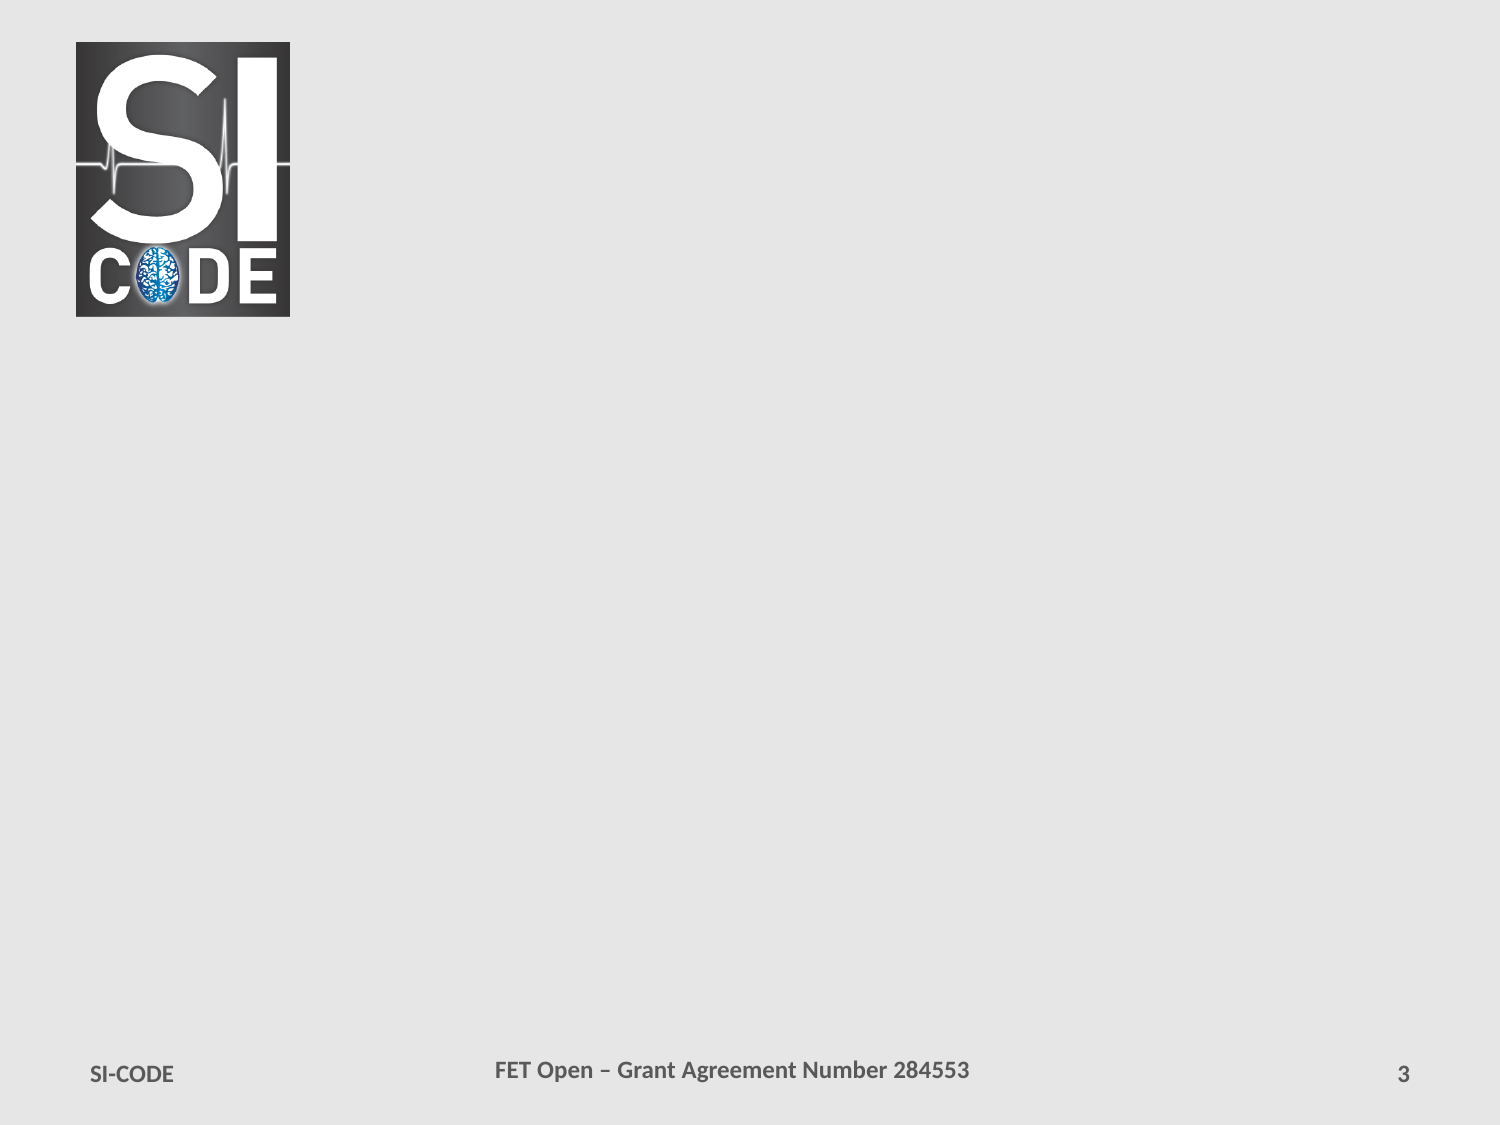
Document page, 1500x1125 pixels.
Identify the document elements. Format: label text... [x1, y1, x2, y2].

picture [76, 42, 290, 317]
slide_number 3 [1074, 1042, 1425, 1103]
footer FET Open – Grant Agreement Number 284553 [478, 1035, 988, 1103]
slide_number SI-CODE [75, 1042, 425, 1103]
